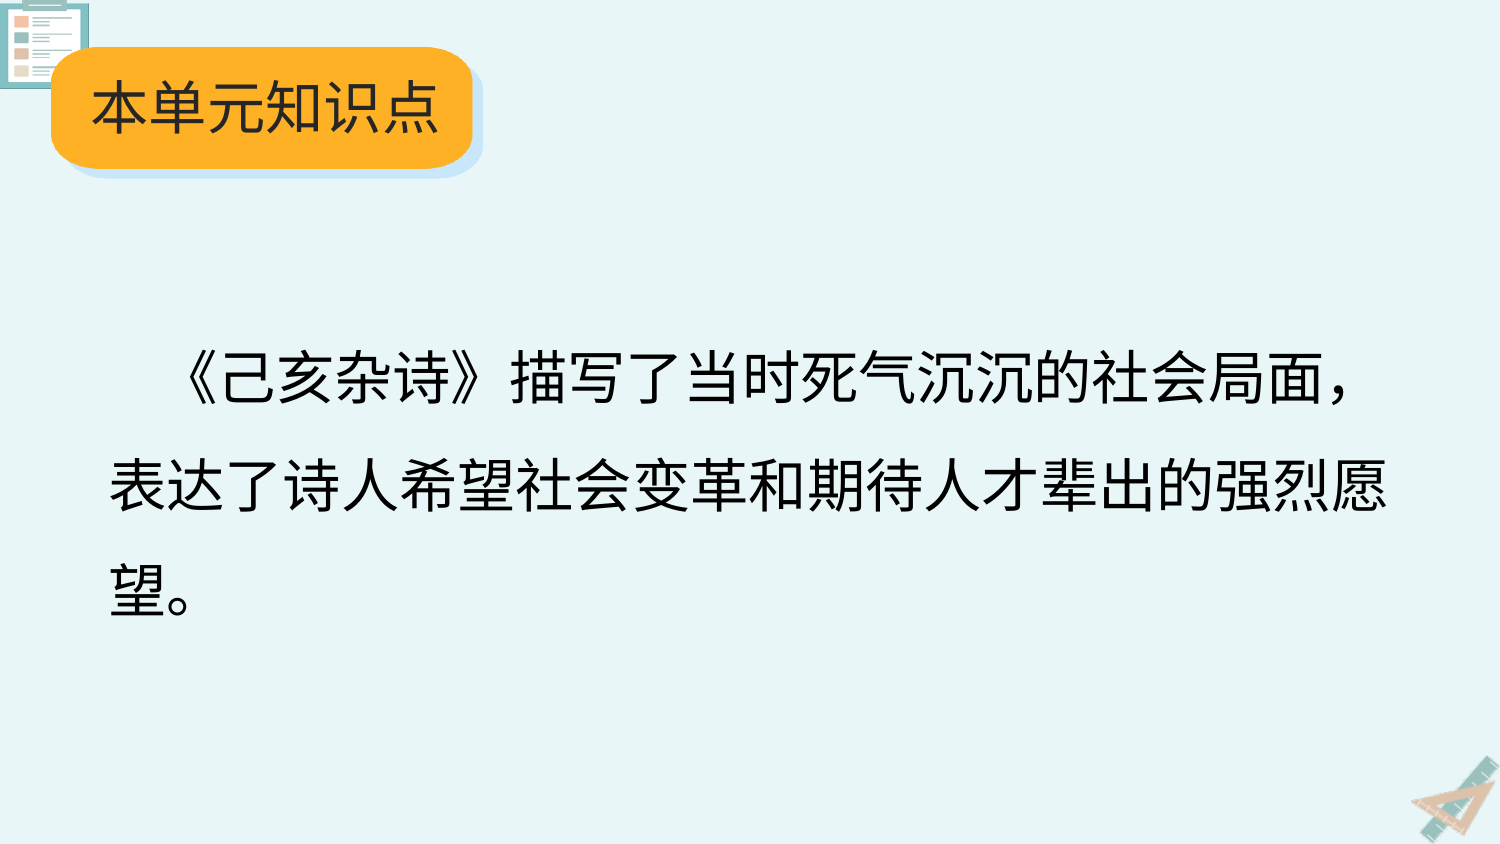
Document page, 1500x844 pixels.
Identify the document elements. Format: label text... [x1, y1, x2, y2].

picture [1411, 755, 1500, 844]
picture [0, 0, 483, 179]
text_box 《己亥杂诗》描写了当时死气沉沉的社会局面，表达了诗人希望社会变革和期待人才辈出的强烈愿望。 [96, 274, 1403, 631]
